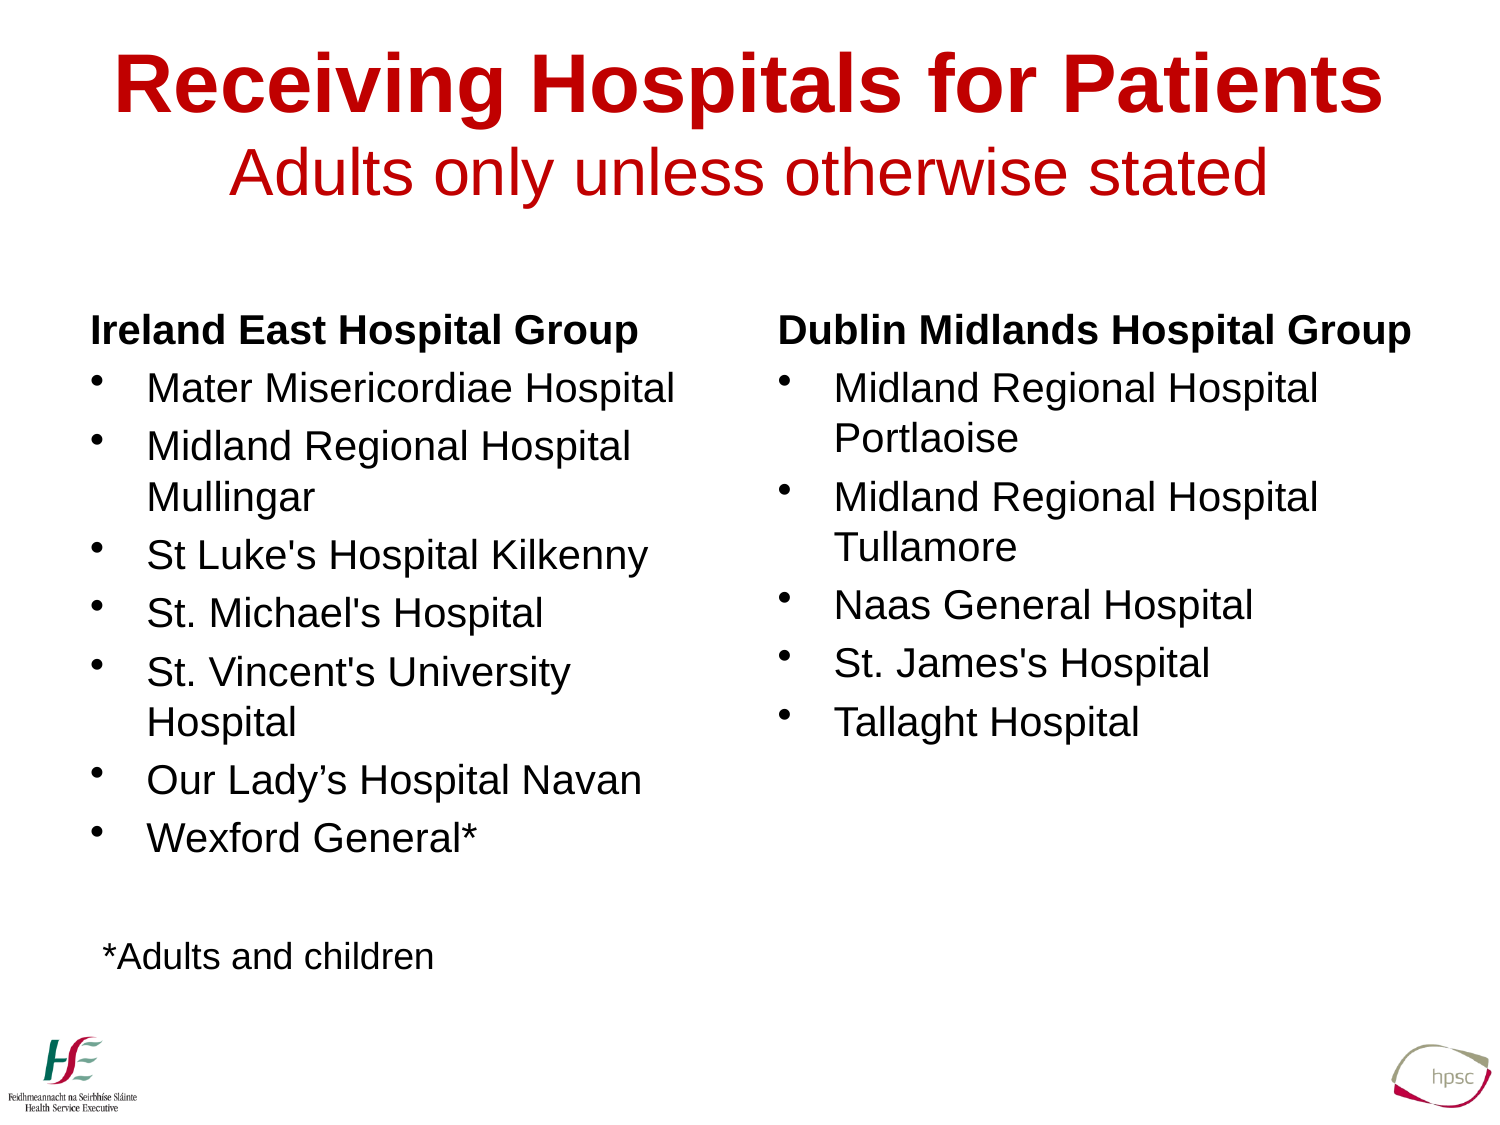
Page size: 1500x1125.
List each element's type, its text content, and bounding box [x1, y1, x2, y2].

picture [0, 1029, 142, 1125]
title Receiving Hospitals for Patients Adults only unless otherwise stated [74, 24, 1426, 213]
text_box *Adults and children [87, 924, 900, 985]
list Ireland East Hospital Group Mater Misericordiae Hospital Midland Regional Hospital Mullingar St Luke's Hospital Kilkenny St. Michael's Hospital St. Vincent's University Hospital Our Lady’s Hospital Navan Wexford General* [74, 294, 738, 888]
list Dublin Midlands Hospital Group Midland Regional Hospital Portlaoise Midland Regional Hospital Tullamore Naas General Hospital St. James's Hospital Tallaght Hospital [762, 294, 1463, 801]
picture [1381, 1026, 1500, 1125]
